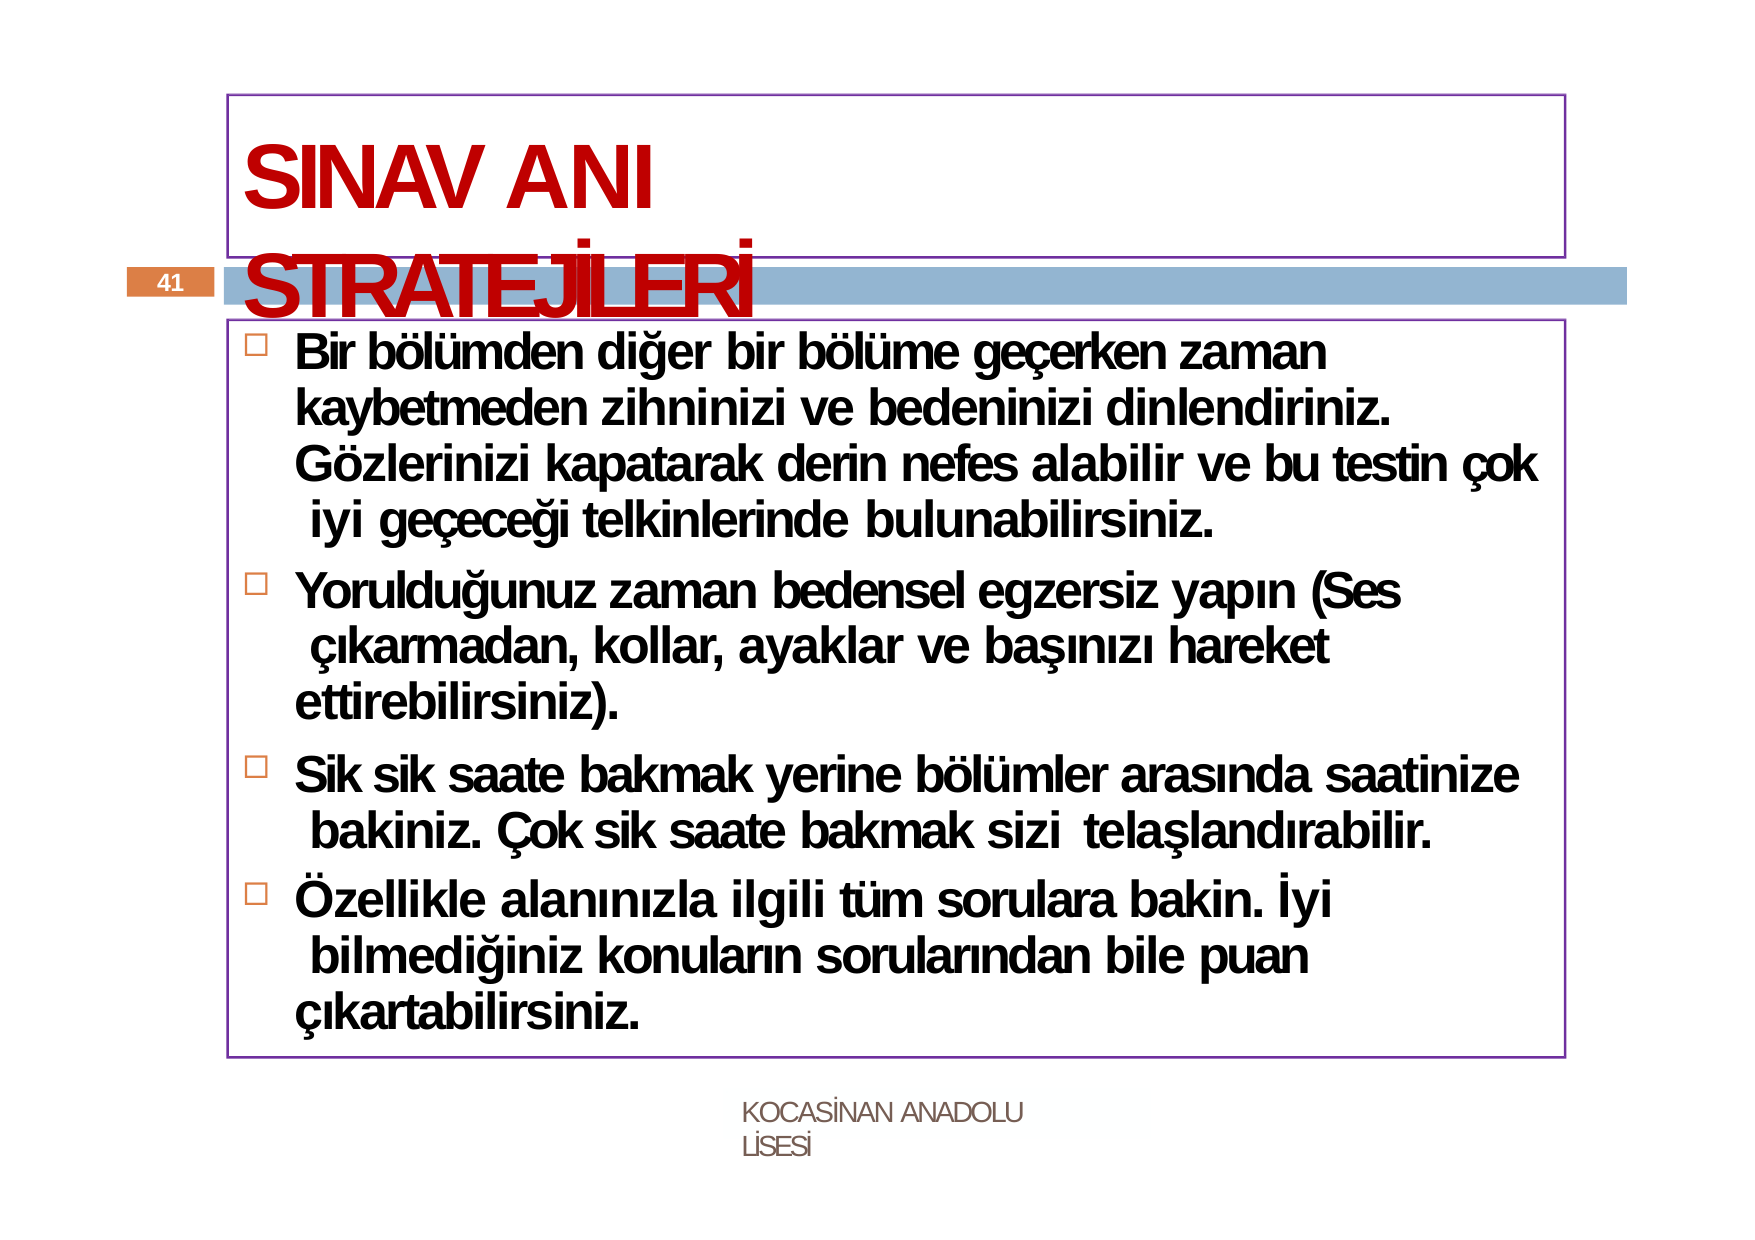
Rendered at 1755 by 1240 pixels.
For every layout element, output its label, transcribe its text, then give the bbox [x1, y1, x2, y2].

text_box [226, 93, 1567, 259]
text_box 41 [126, 267, 215, 297]
text_box KOCASİNAN ANADOLU LİSESİ [739, 1093, 1104, 1162]
title SINAV ANI STRATEJİLERİ [240, 114, 1199, 337]
text_box [226, 318, 1567, 1059]
text_box [720, 1085, 1154, 1142]
text_box Bir bölümden diğer bir bölüme geçerken zaman kaybetmeden zihninizi ve bedeninizi dinlendiriniz. Gözlerinizi kapatarak derin nefes alabilir ve bu testin çok iyi geçeceği telkinlerinde bulunabilirsiniz. Yorulduğunuz zaman bedensel egzersiz yapın (Ses çıkarmadan, kollar, ayaklar ve başınızı hareket ettirebilirsiniz). Sik sik saate bakmak yerine bölümler arasında saatinize bakiniz. Çok sik saate bakmak sizi telaşlandırabilir. Özellikle alanınızla ilgili tüm sorulara bakin. İyi bilmediğiniz konuların sorularından bile puan çıkartabilirsiniz. [240, 316, 1538, 1042]
